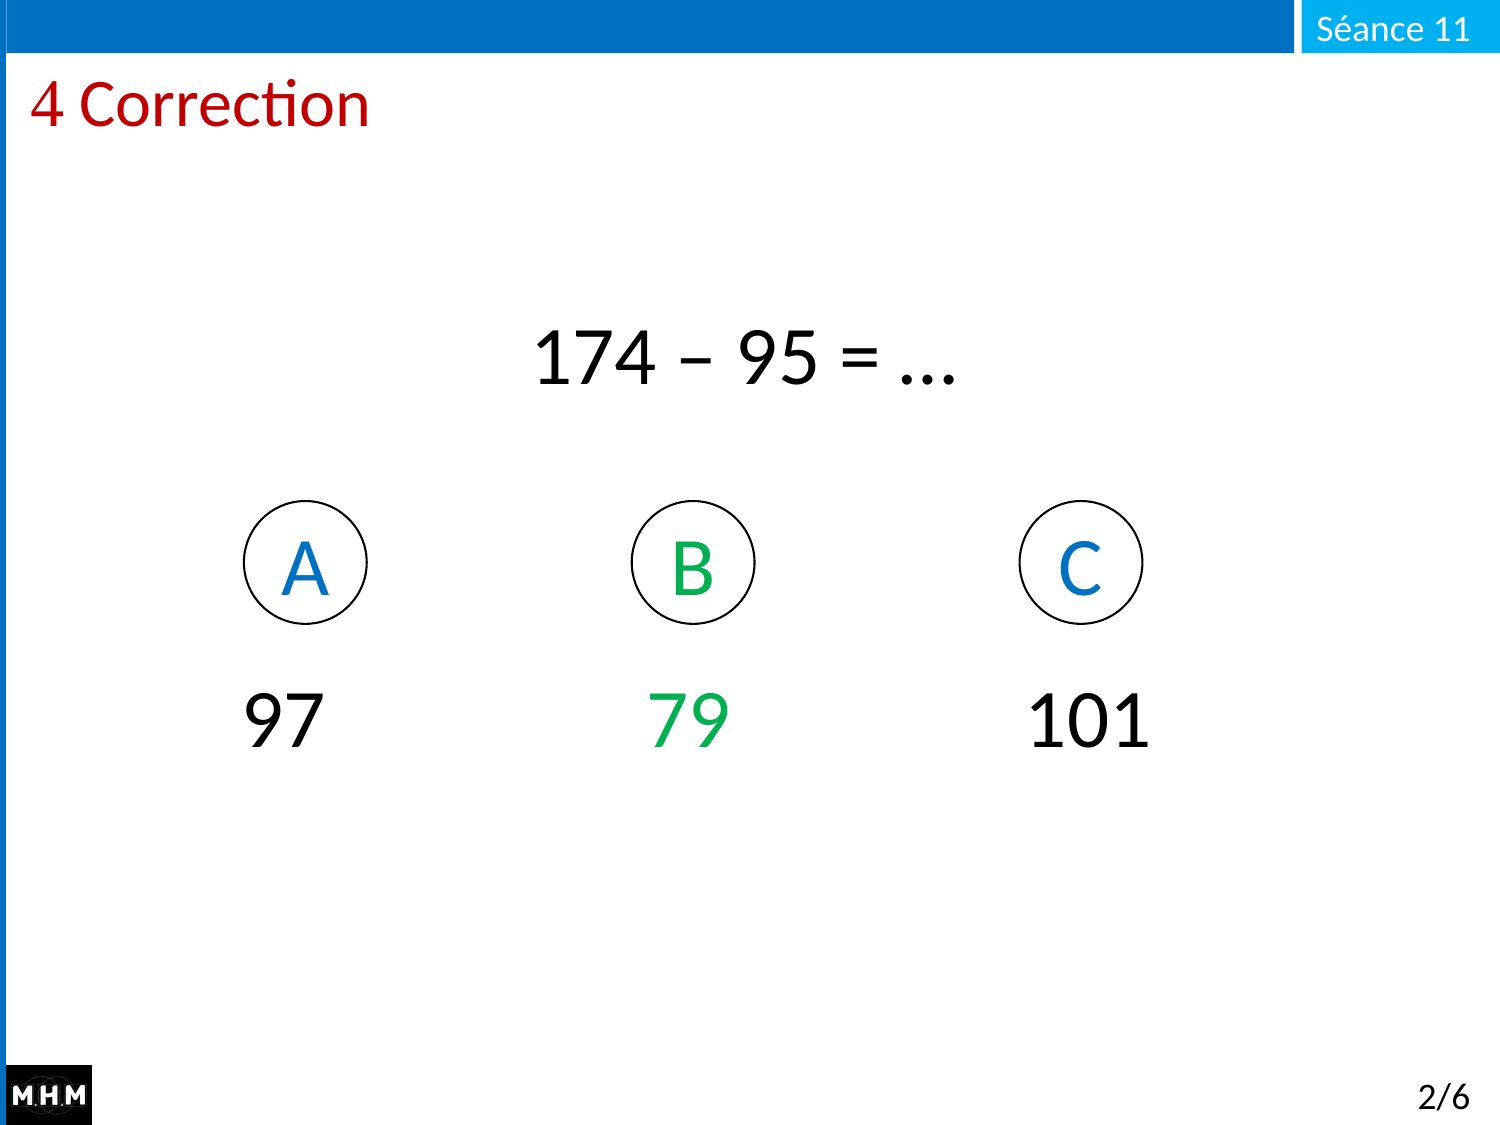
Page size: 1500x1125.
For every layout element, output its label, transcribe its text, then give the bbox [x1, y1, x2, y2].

text_box 79 [631, 656, 830, 772]
text_box 97 [226, 656, 425, 772]
text_box C [1018, 499, 1144, 625]
title  Correction [14, 60, 1391, 150]
text_box 174 – 95 = … [515, 294, 1010, 409]
picture [6, 1065, 92, 1125]
text_box 2/6 [1402, 1064, 1500, 1125]
text_box 101 [1009, 656, 1208, 772]
text_box B [630, 499, 756, 625]
text_box A [242, 499, 368, 625]
